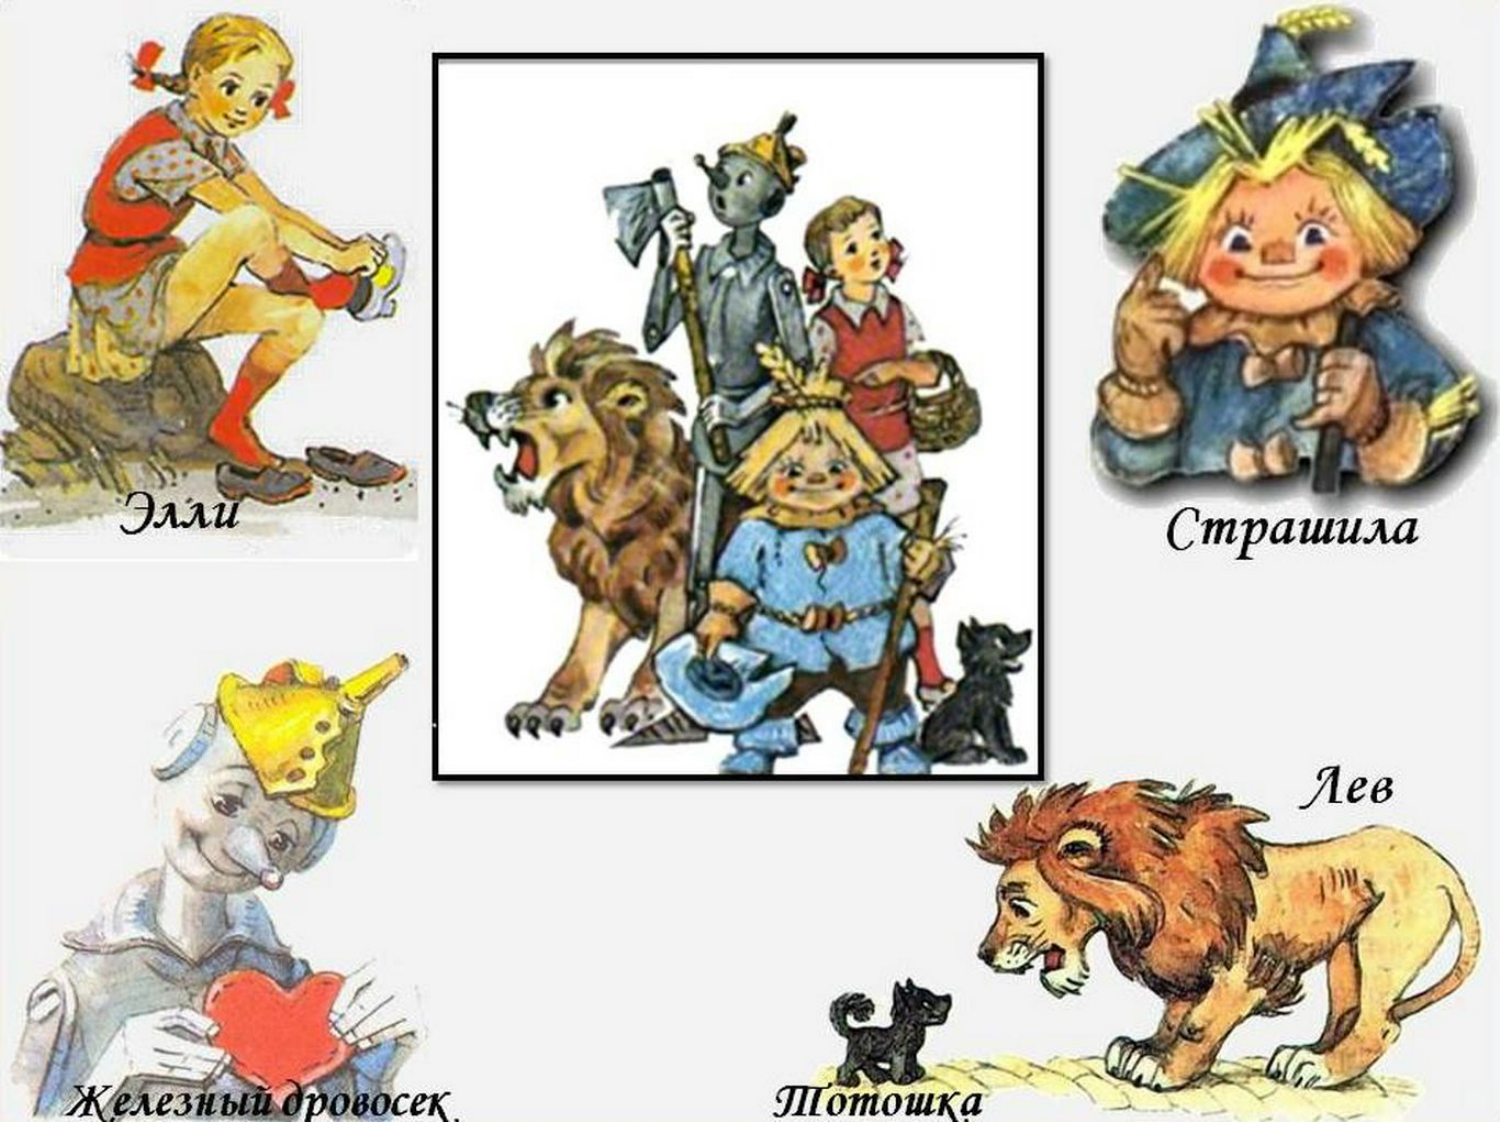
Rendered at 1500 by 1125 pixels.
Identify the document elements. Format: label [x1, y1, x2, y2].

list [0, 0, 1500, 1122]
